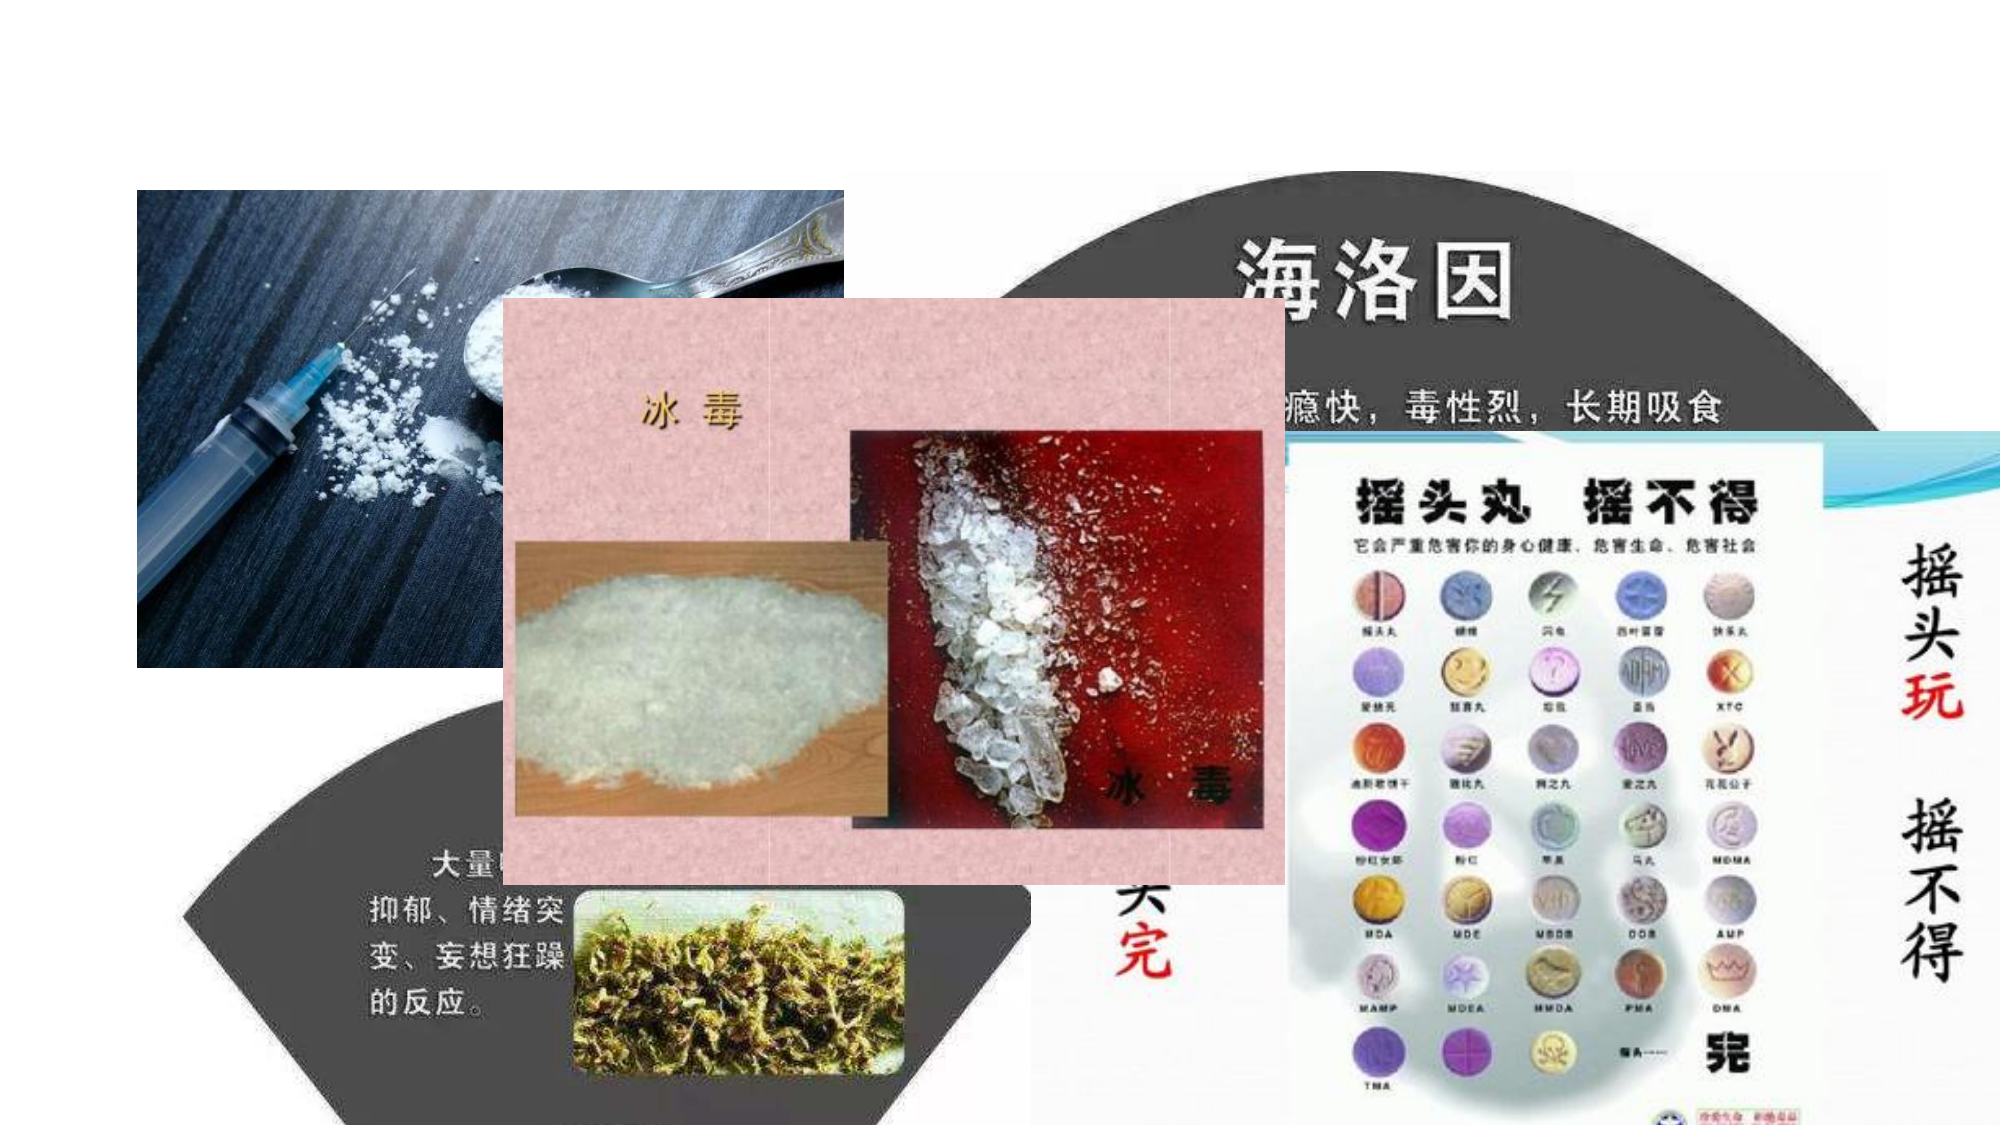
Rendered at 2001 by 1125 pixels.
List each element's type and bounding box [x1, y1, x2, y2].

list [137, 190, 844, 668]
picture [85, 171, 2000, 1125]
